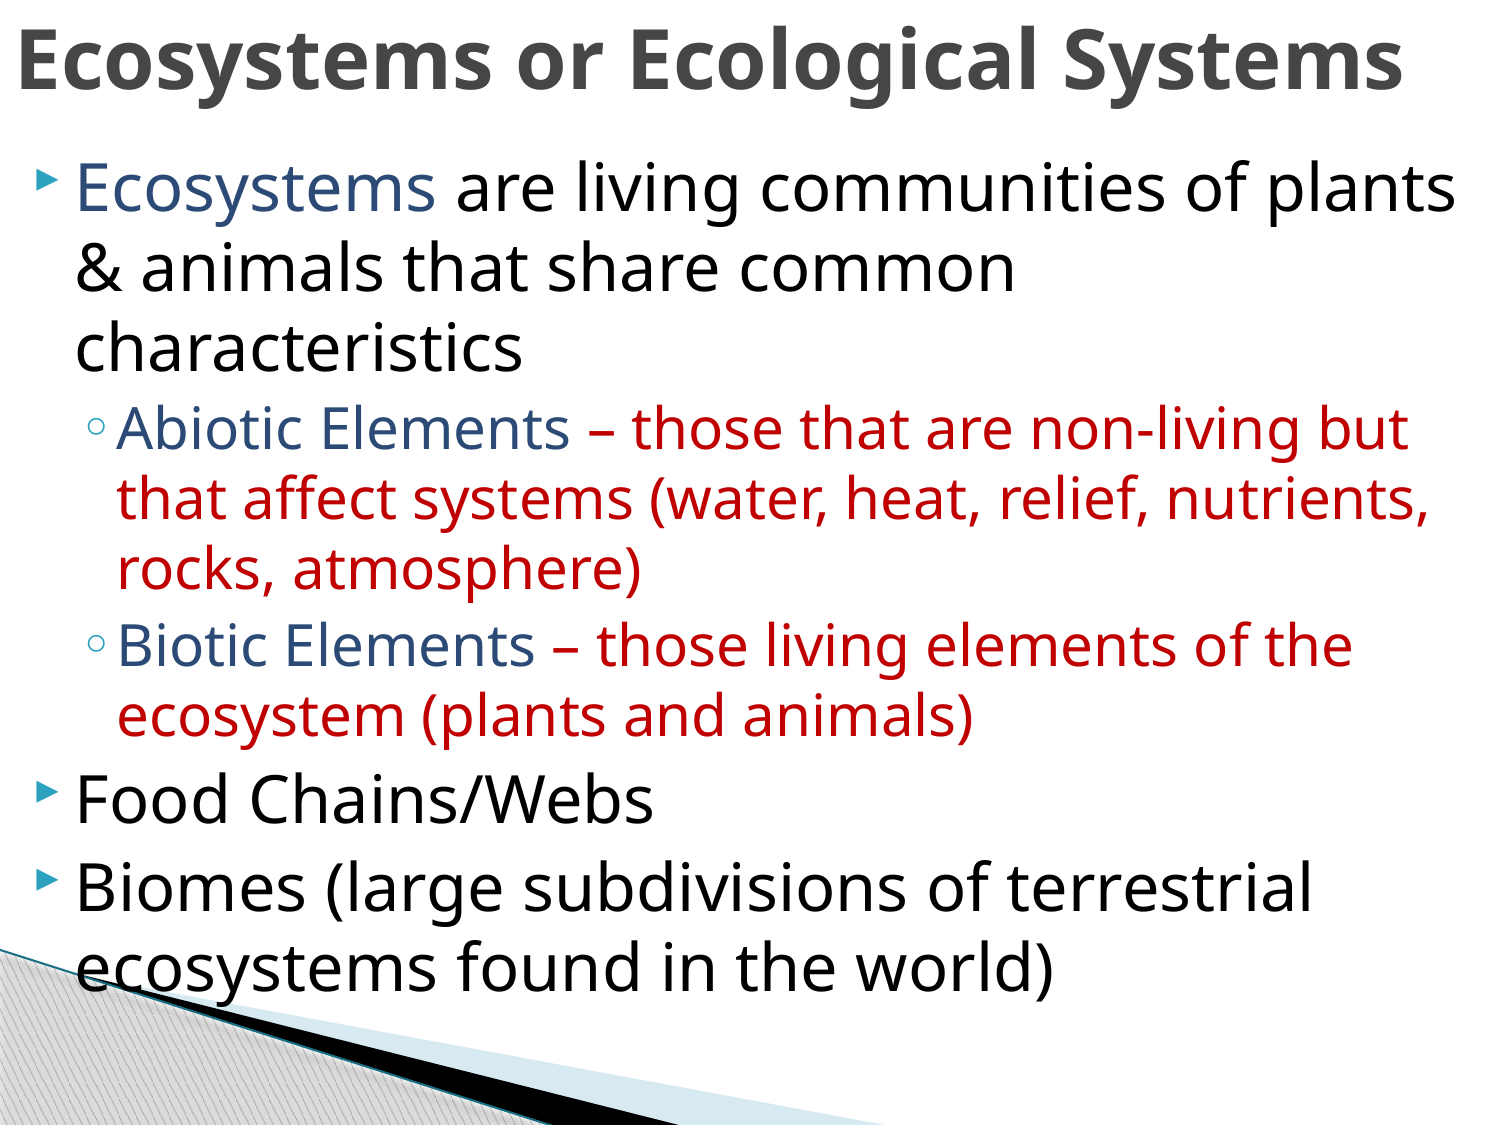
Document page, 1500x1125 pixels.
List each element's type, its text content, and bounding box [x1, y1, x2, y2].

list Ecosystems are living communities of plants & animals that share common characteristics Abiotic Elements – those that are non-living but that affect systems (water, heat, relief, nutrients, rocks, atmosphere) Biotic Elements – those living elements of the ecosystem (plants and animals) Food Chains/Webs Biomes (large subdivisions of terrestrial ecosystems found in the world) [0, 150, 1500, 1088]
title Ecosystems or Ecological Systems [0, 0, 1500, 150]
